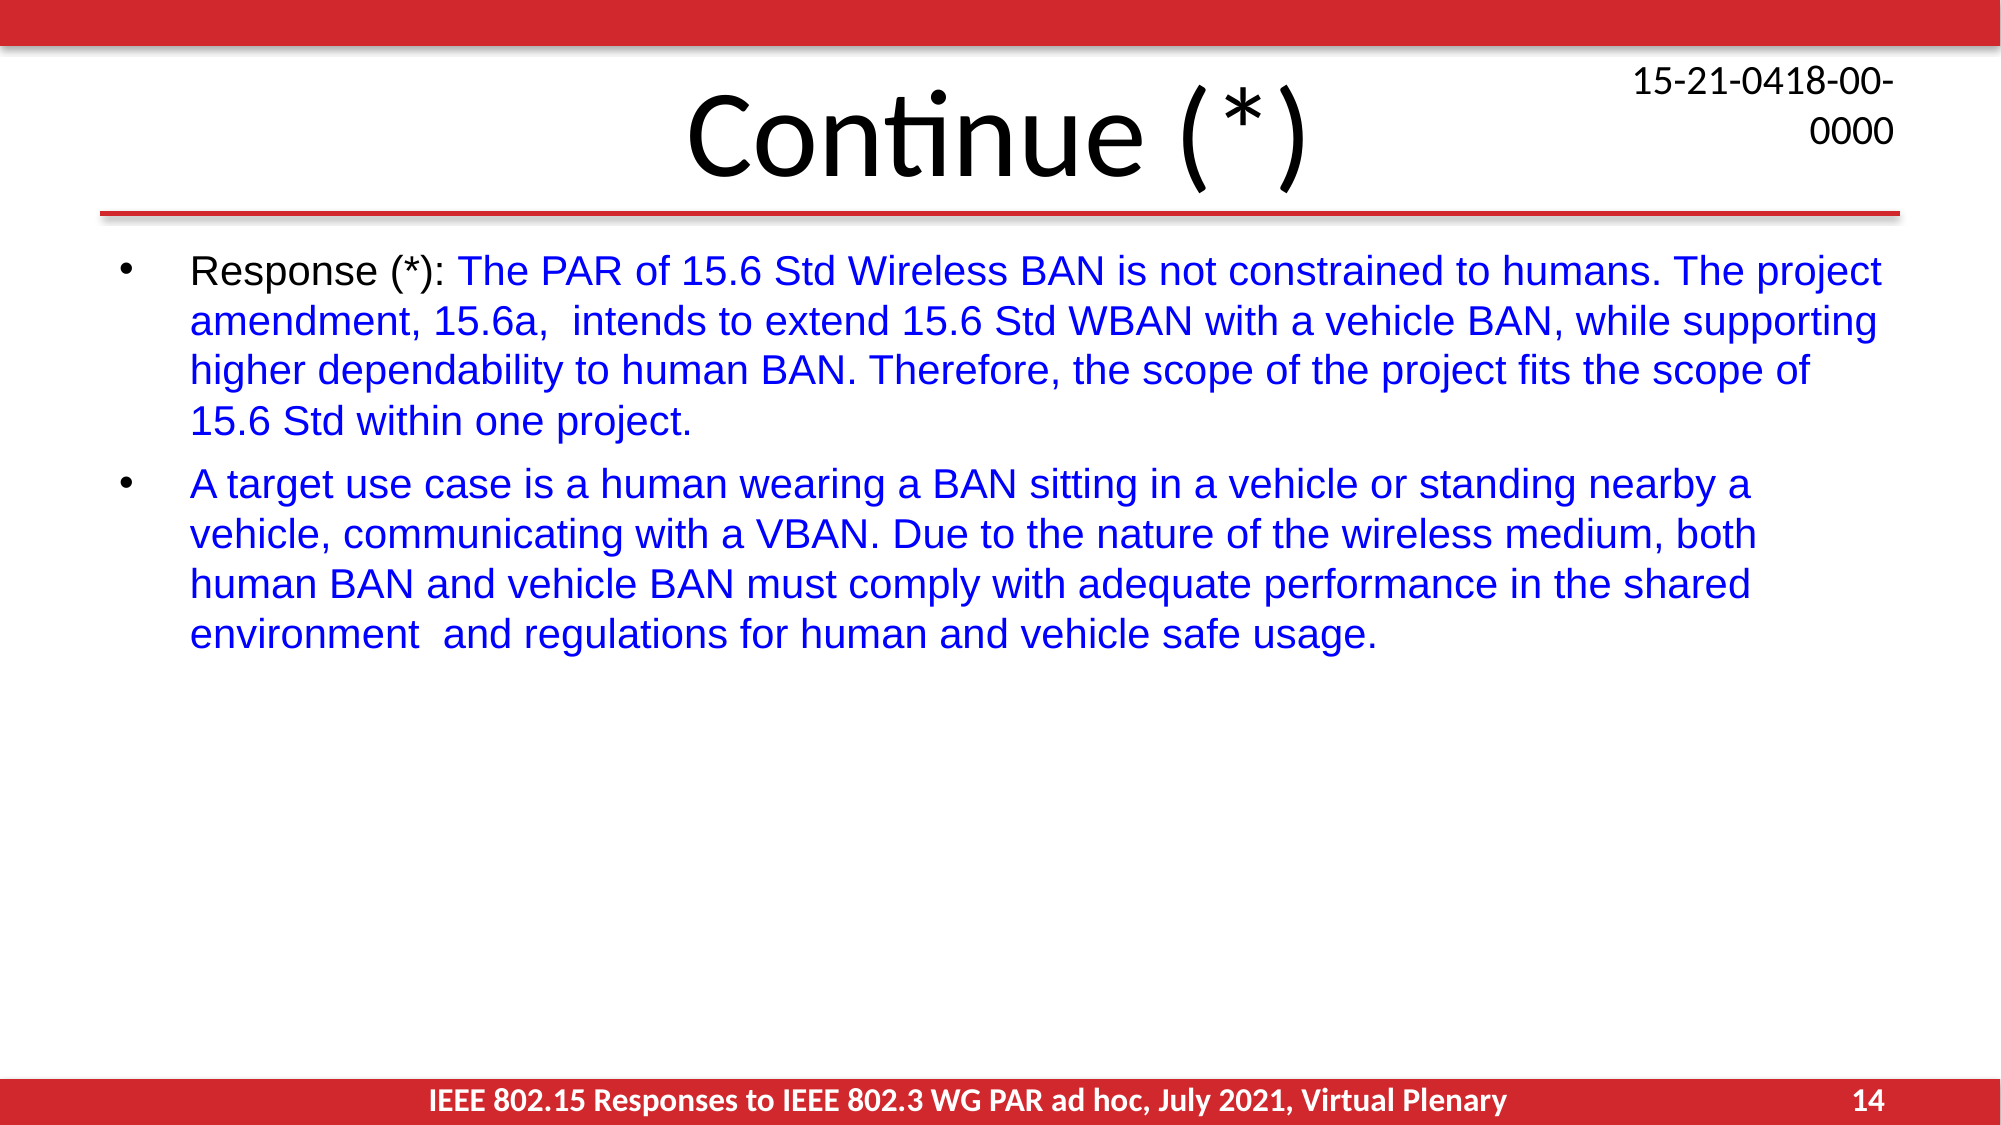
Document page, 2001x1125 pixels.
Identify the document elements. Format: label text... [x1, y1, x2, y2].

slide_number 14 [1533, 1068, 1900, 1125]
list Response (*): The PAR of 15.6 Std Wireless BAN is not constrained to humans. The project amendment, 15.6a, intends to extend 15.6 Std WBAN with a vehicle BAN, while supporting higher dependability to human BAN. Therefore, the scope of the project fits the scope of 15.6 Std within one project. A target use case is a human wearing a BAN sitting in a vehicle or standing nearby a vehicle, communicating with a VBAN. Due to the nature of the wireless medium, both human BAN and vehicle BAN must comply with adequate performance in the shared environment and regulations for human and vehicle safe usage. [99, 235, 1900, 979]
title Continue (*) [99, 32, 1900, 220]
footer IEEE 802.15 Responses to IEEE 802.3 WG PAR ad hoc, July 2021, Virtual Plenary [404, 1068, 1533, 1125]
